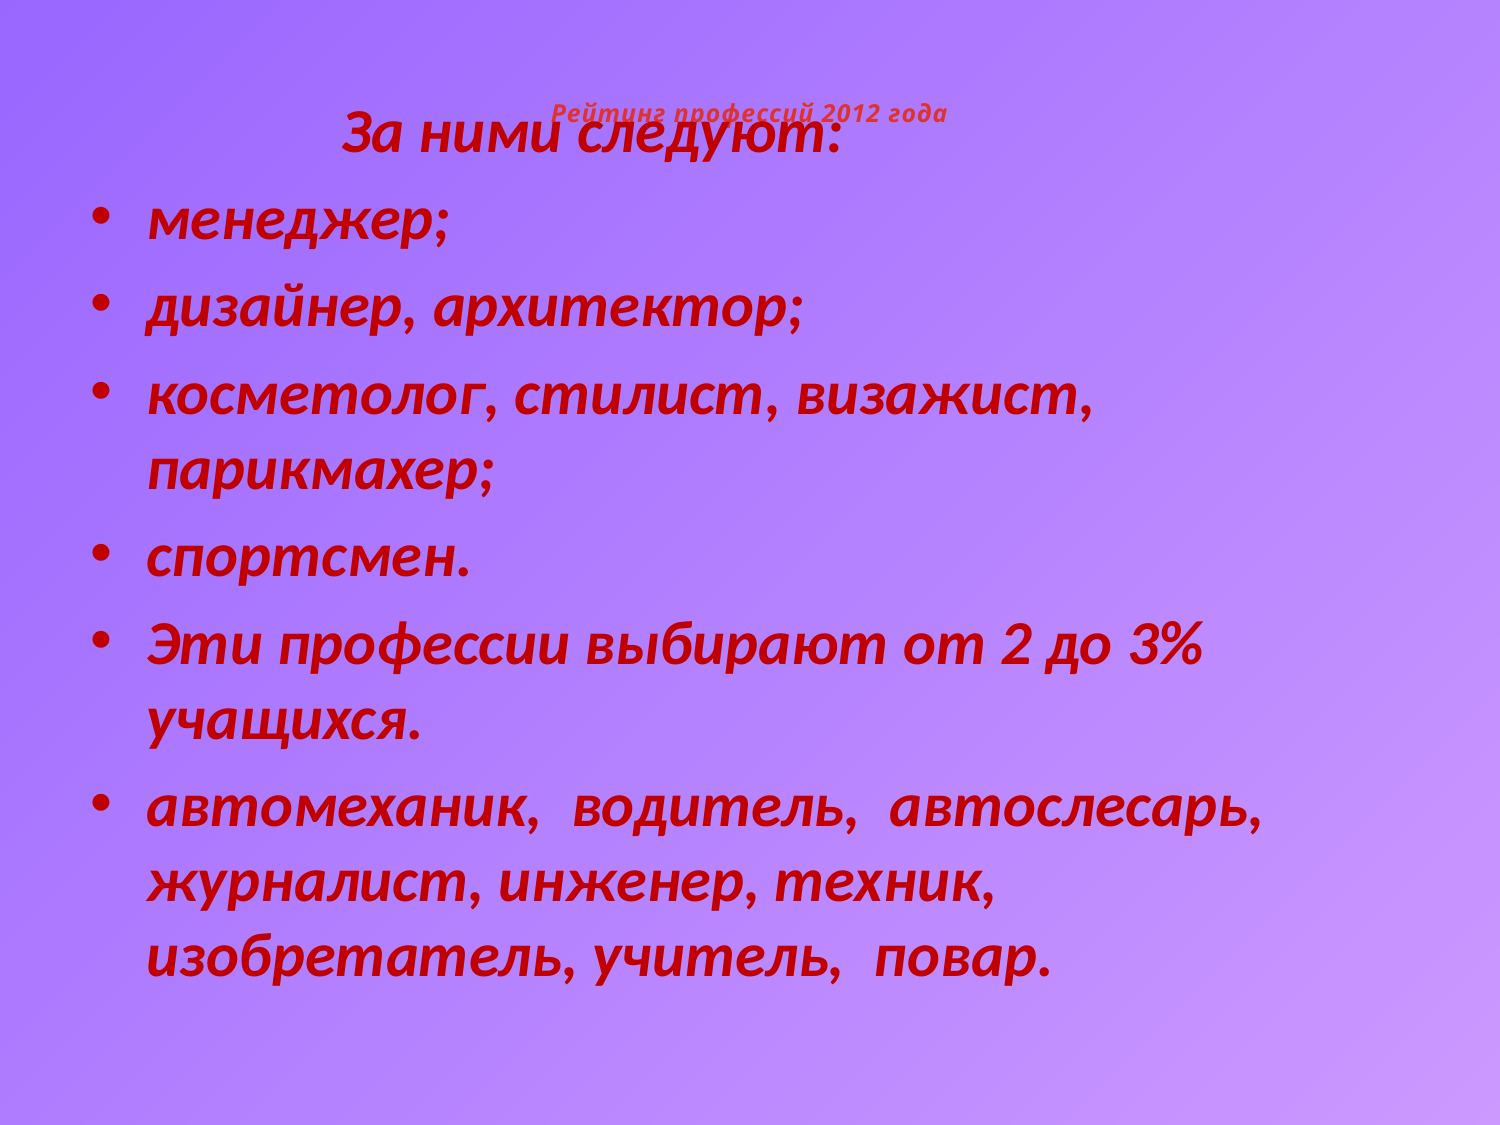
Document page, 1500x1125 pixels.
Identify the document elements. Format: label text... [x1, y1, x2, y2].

list За ними следуют: менеджер; дизайнер, архитектор; косметолог, стилист, визажист, парикмахер; спортсмен. Эти профессии выбирают от 2 до 3% учащихся. автомеханик, водитель, автослесарь, журналист, инженер, техник, изобретатель, учитель, повар. [75, 82, 1425, 1125]
